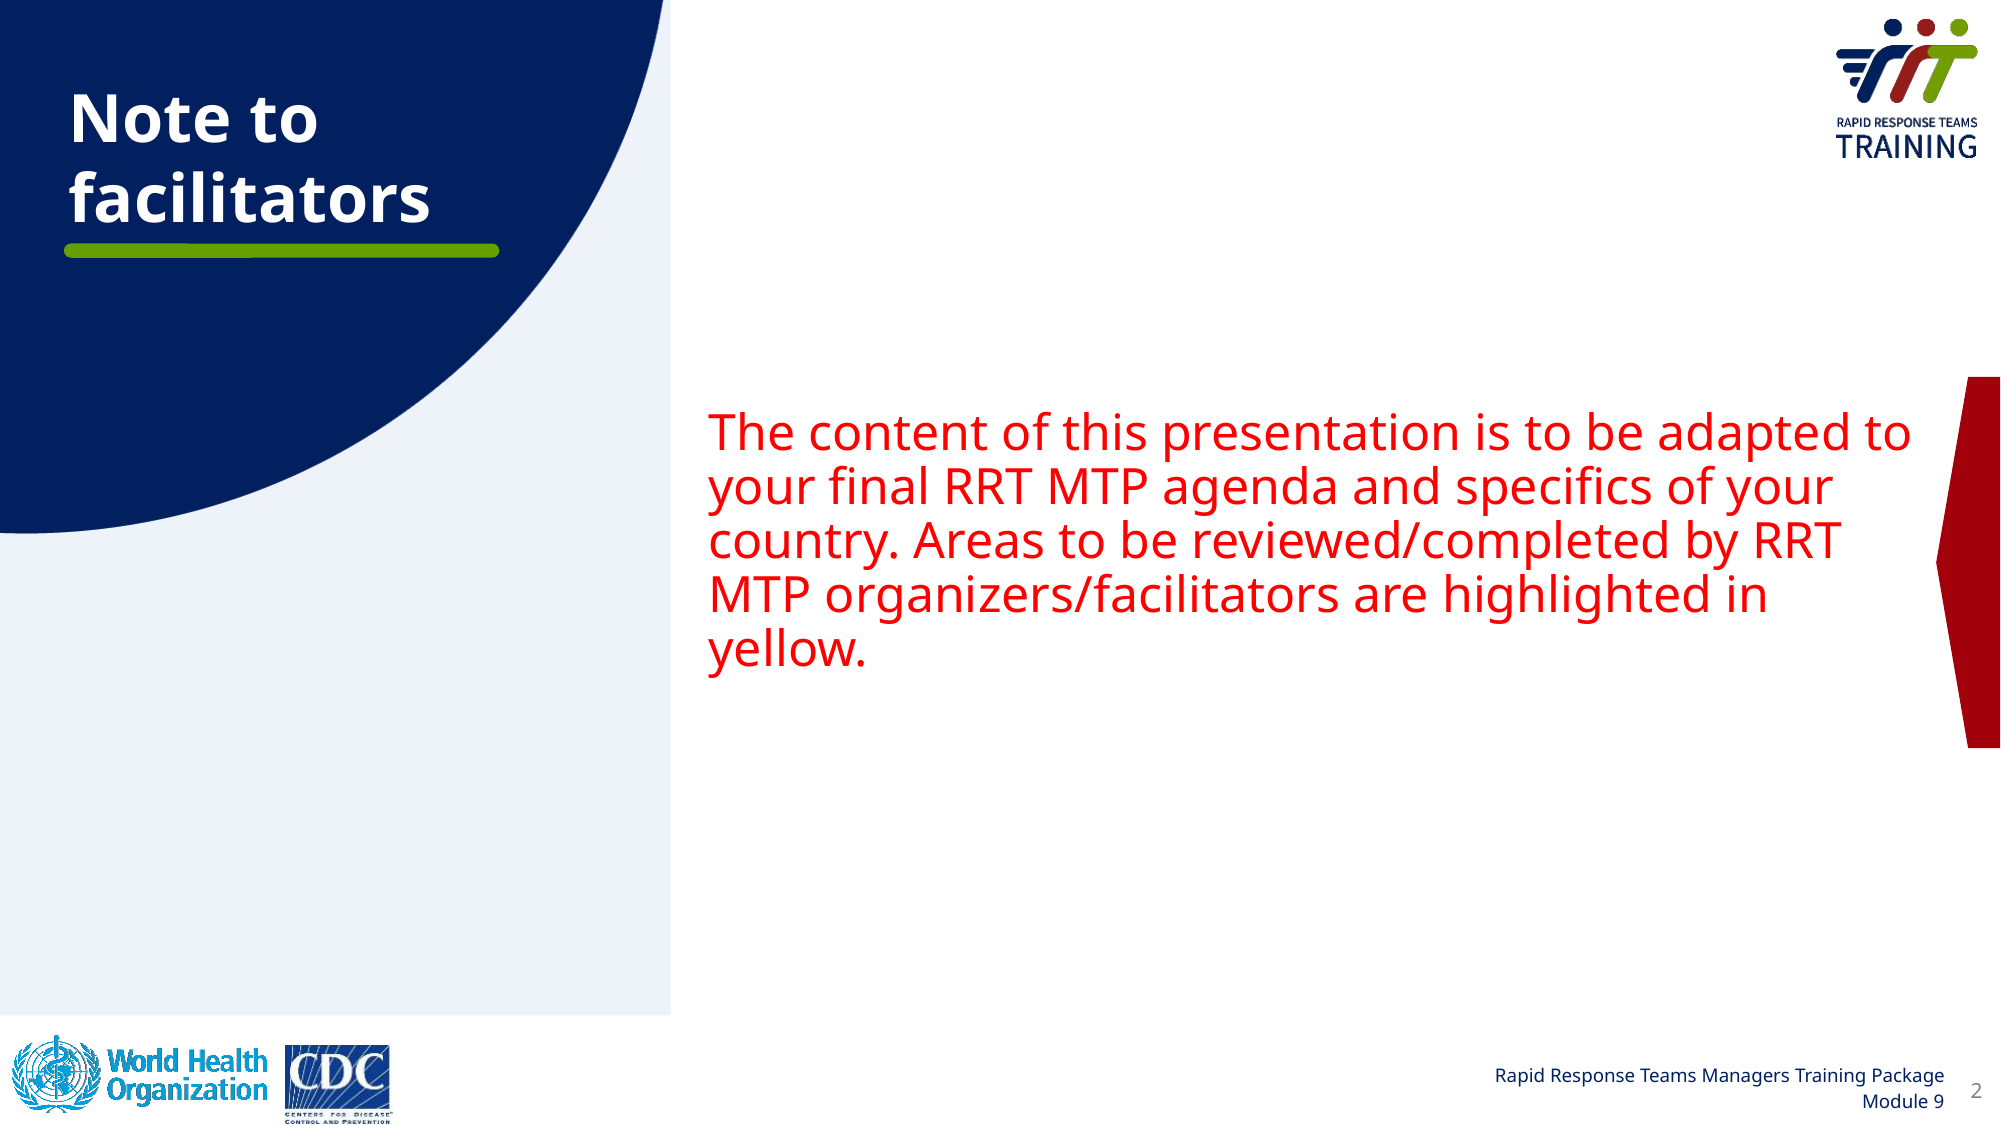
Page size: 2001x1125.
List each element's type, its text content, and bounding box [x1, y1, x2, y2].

picture [50, 1109, 62, 1113]
picture [28, 1054, 36, 1077]
text_box Note to facilitators [60, 68, 609, 244]
picture [12, 1035, 53, 1067]
picture [0, 0, 670, 538]
picture [43, 1088, 54, 1094]
picture [285, 1045, 393, 1124]
picture [36, 1035, 267, 1113]
picture [46, 1056, 54, 1061]
picture [1835, 19, 1978, 167]
picture [38, 1092, 54, 1100]
picture [12, 1084, 46, 1113]
picture [38, 1044, 53, 1052]
list The content of this presentation is to be adapted to your final RRT MTP agenda and specifics of your country. Areas to be reviewed/completed by RRT MTP organizers/facilitators are highlighted in yellow. [700, 332, 1937, 1049]
picture [34, 1058, 41, 1077]
slide_number 2 [1953, 1070, 2000, 1124]
